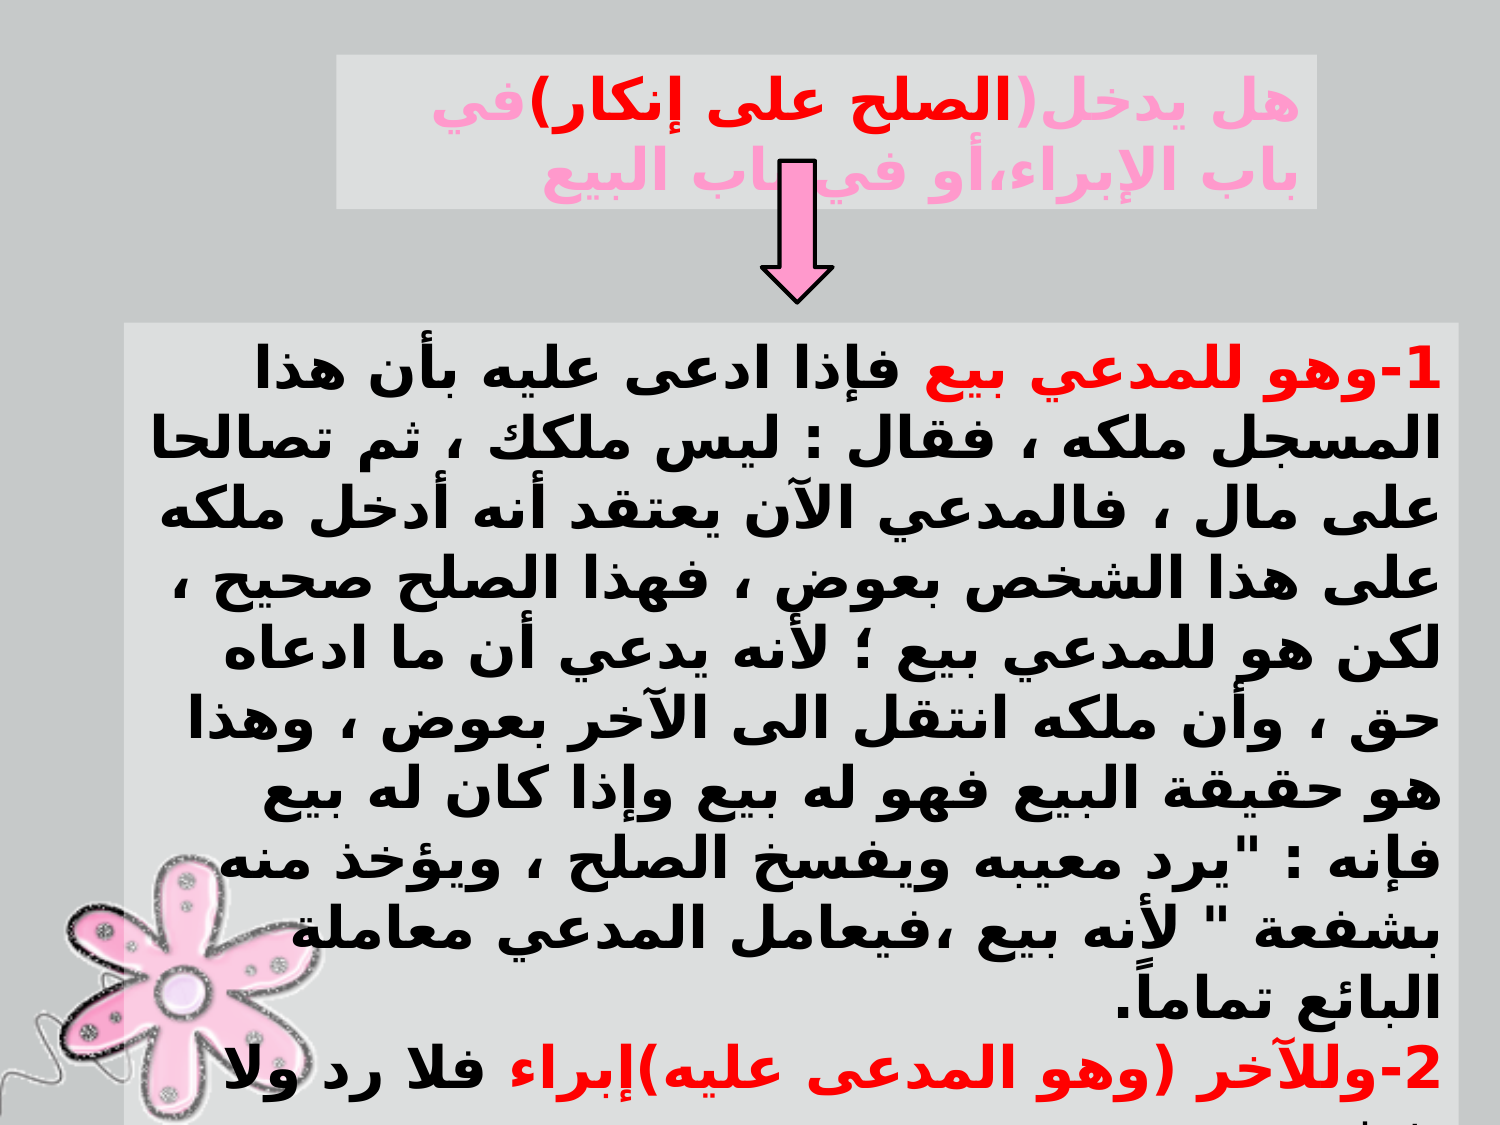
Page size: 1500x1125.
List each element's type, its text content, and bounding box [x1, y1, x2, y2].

text_box 1-وهو للمدعي بيع فإذا ادعى عليه بأن هذا المسجل ملكه ، فقال : ليس ملكك ، ثم تصالحا على مال ، فالمدعي الآن يعتقد أنه أدخل ملكه على هذا الشخص بعوض ، فهذا الصلح صحيح ، لكن هو للمدعي بيع ؛ لأنه يدعي أن ما ادعاه حق ، وأن ملكه انتقل الى الآخر بعوض ، وهذا هو حقيقة البيع فهو له بيع وإذا كان له بيع فإنه : "يرد معيبه ويفسخ الصلح ، ويؤخذ منه بشفعة " لأنه بيع ،فيعامل المدعي معاملة البائع تماماً. 2-وللآخر (وهو المدعى عليه)إبراء فلا رد ولا شفعة. [123, 322, 1459, 1125]
text_box [759, 158, 835, 305]
text_box هل يدخل(الصلح على إنكار)في باب الإبراء،أو في باب البيع [336, 54, 1317, 210]
picture [0, 0, 1500, 1125]
